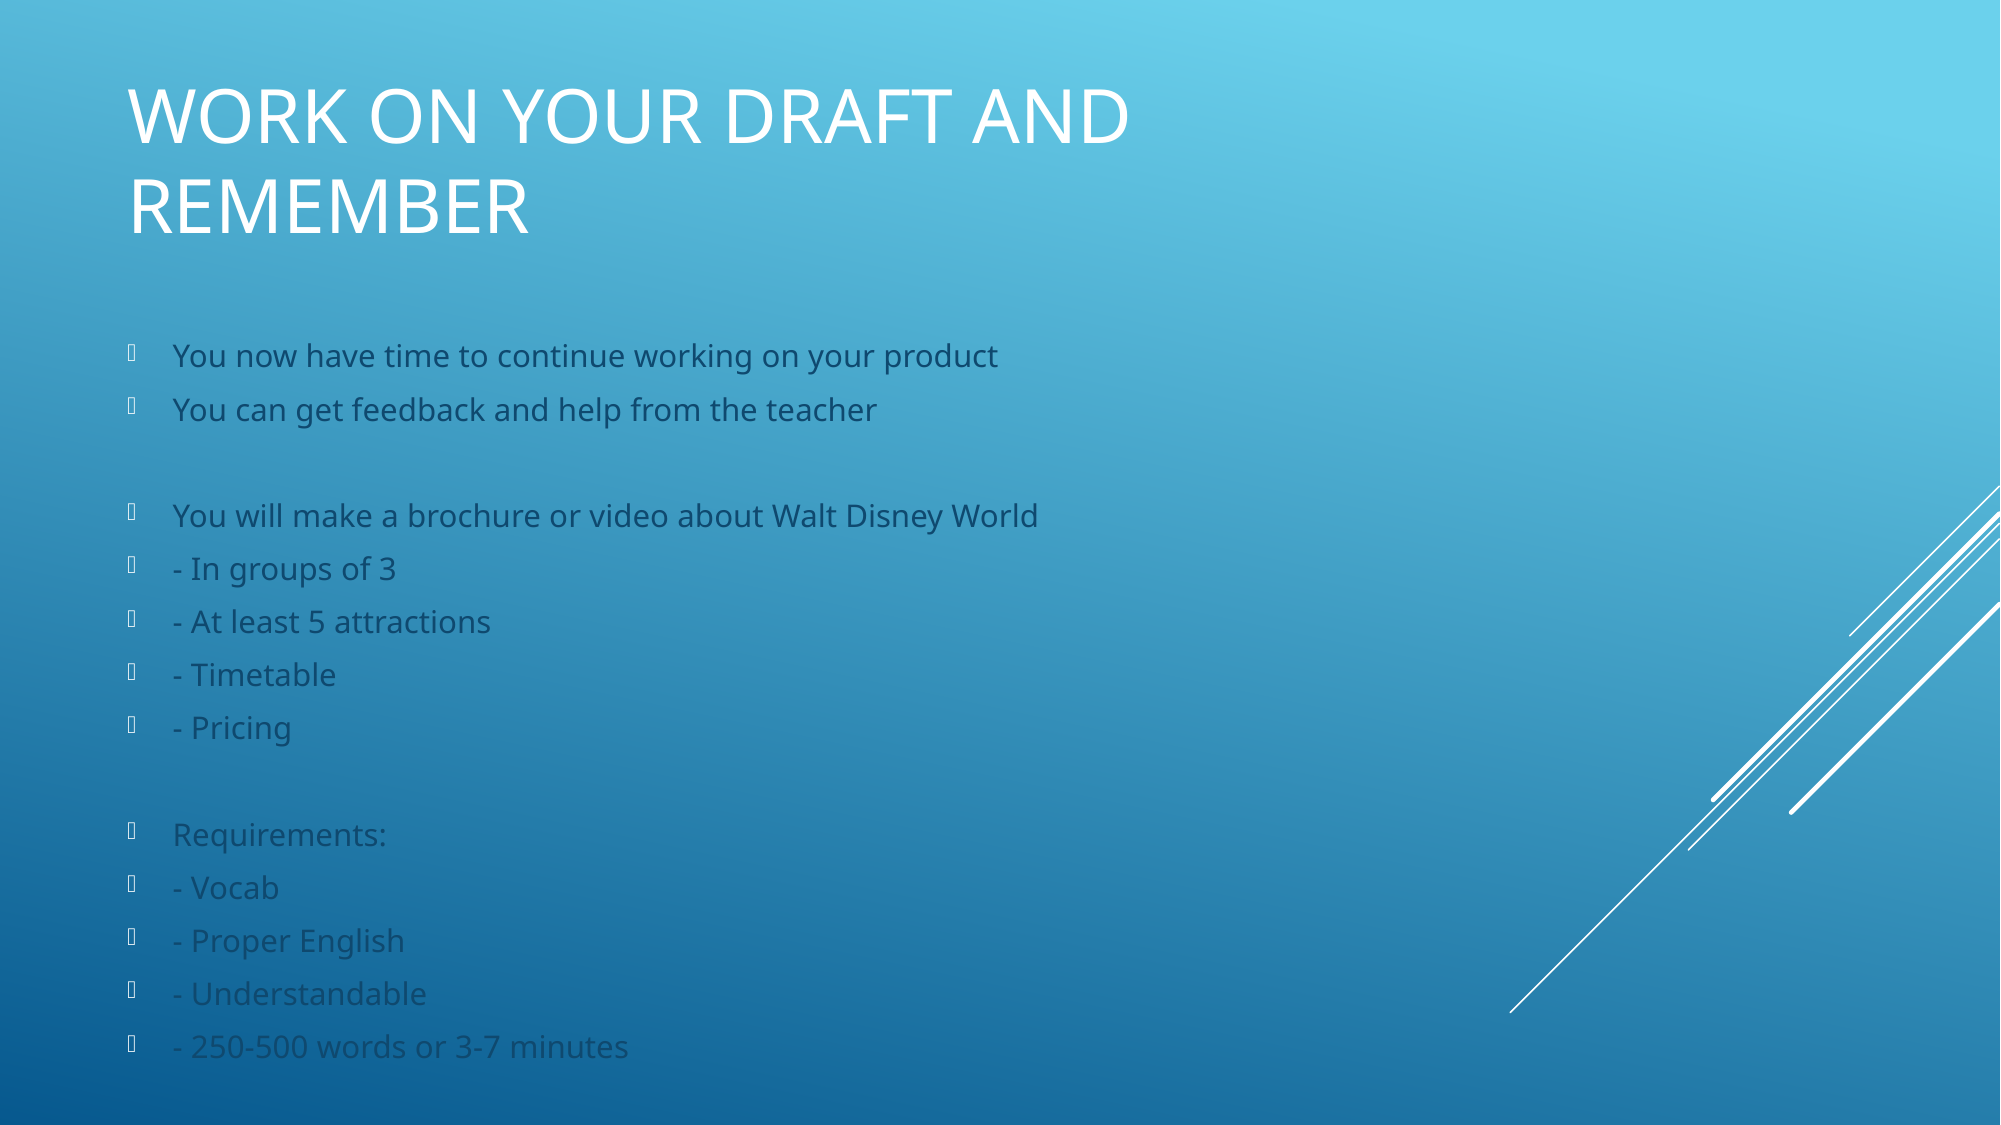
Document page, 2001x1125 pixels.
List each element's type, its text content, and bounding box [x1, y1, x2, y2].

title Work on your draft and remember [112, 51, 1513, 266]
list You now have time to continue working on your product You can get feedback and help from the teacher You will make a brochure or video about Walt Disney World - In groups of 3 - At least 5 attractions - Timetable - Pricing Requirements: - Vocab - Proper English - Understandable - 250-500 words or 3-7 minutes [112, 328, 1513, 1074]
